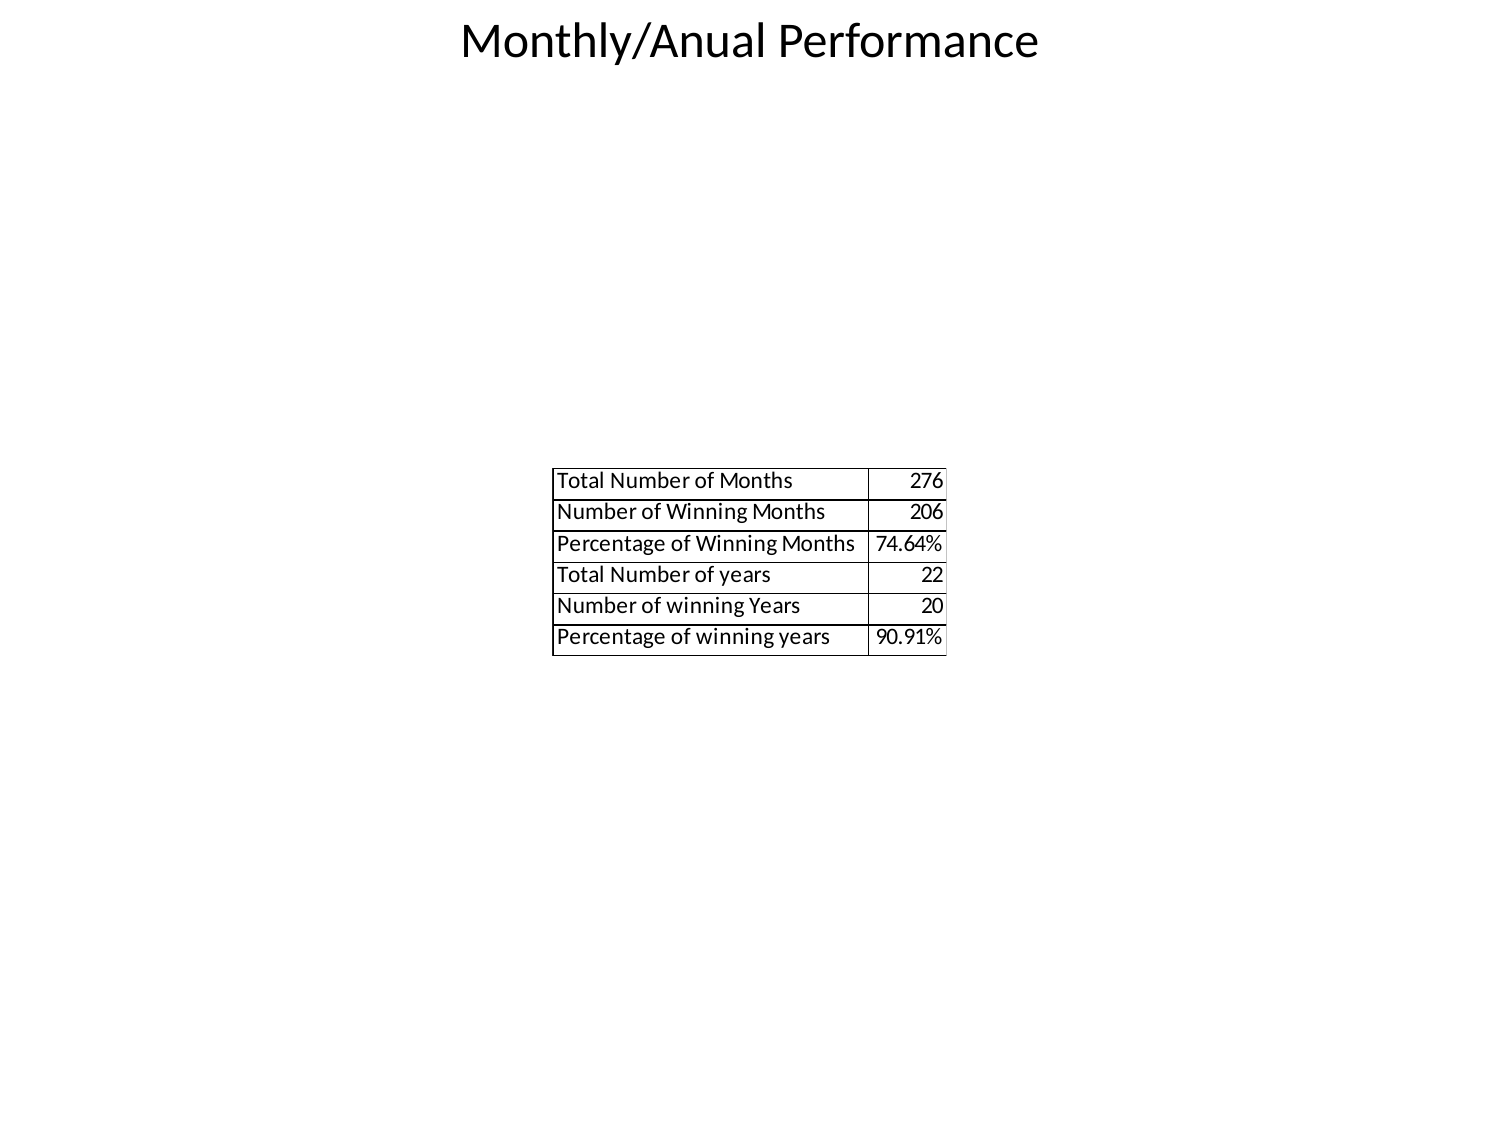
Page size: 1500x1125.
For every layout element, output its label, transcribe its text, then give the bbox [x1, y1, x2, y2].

picture [552, 467, 948, 658]
text_box Monthly/Anual Performance [0, 0, 1500, 76]
